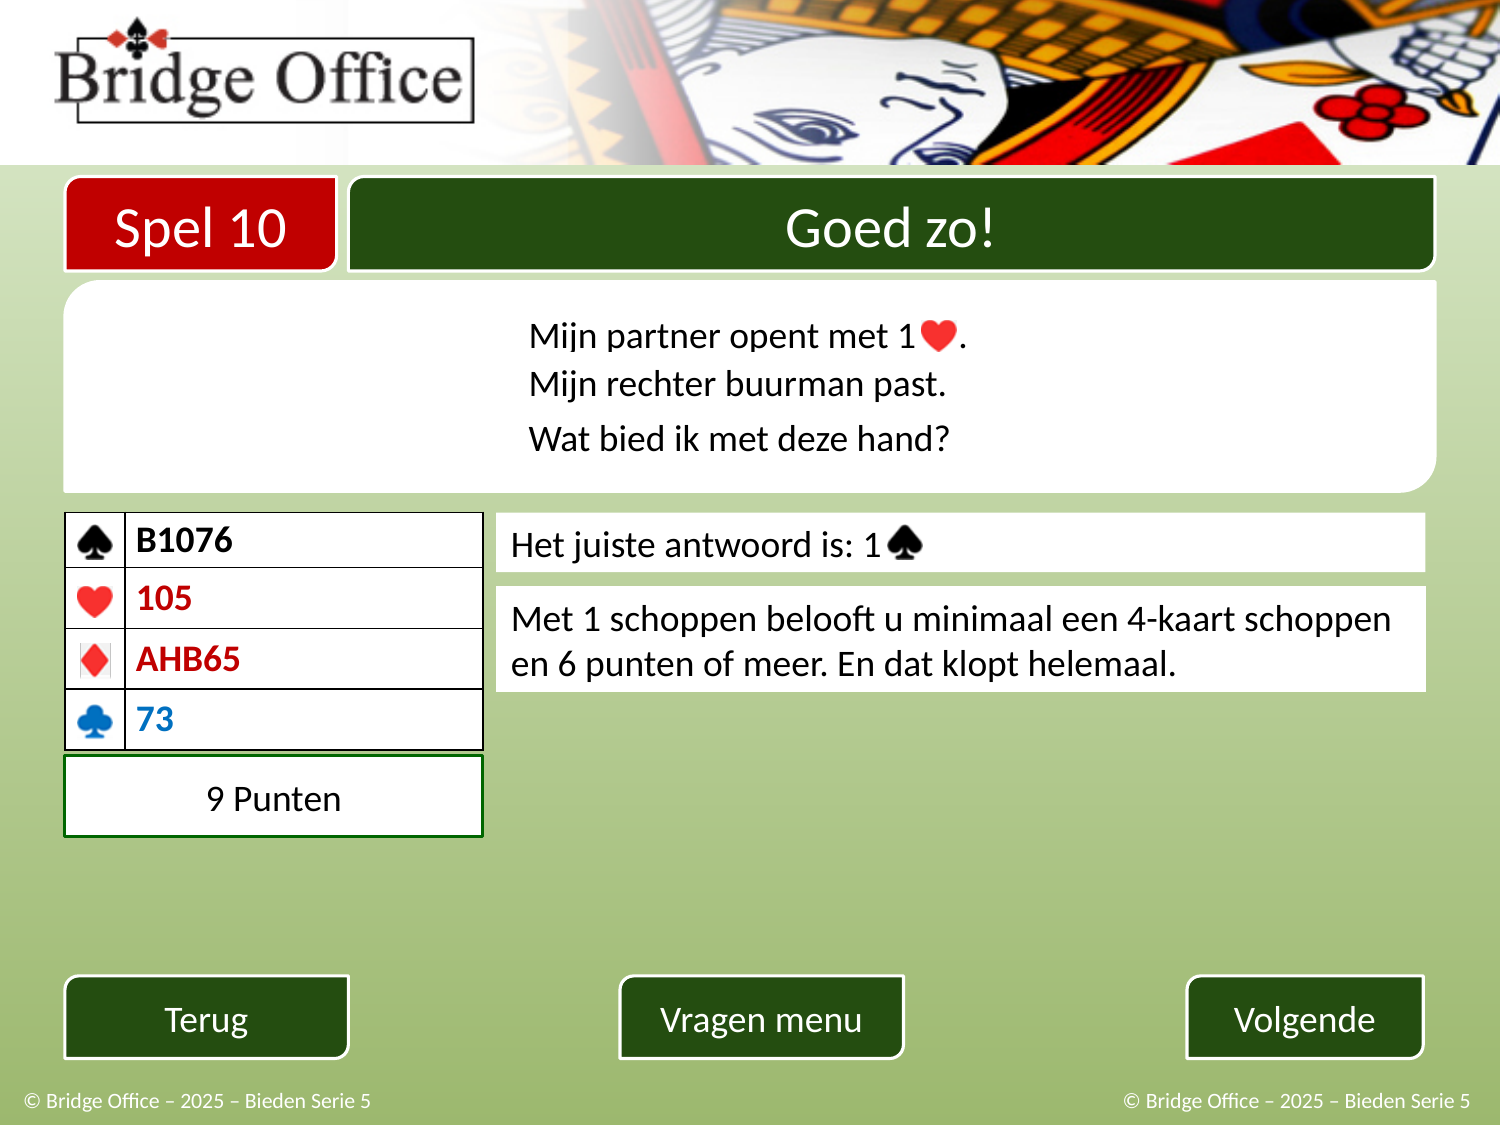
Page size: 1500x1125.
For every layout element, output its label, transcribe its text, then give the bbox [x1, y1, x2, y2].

table_cell [66, 629, 124, 688]
table_cell 105 [126, 568, 482, 628]
picture [77, 585, 113, 618]
table_cell AHB65 [126, 629, 482, 688]
table_cell 73 [126, 690, 482, 749]
table_header B1076 [126, 513, 482, 567]
text_box Terug [63, 974, 350, 1061]
text_box 9 Punten [63, 754, 484, 838]
table_cell [66, 690, 124, 749]
text_box Mijn partner opent met 1 . [513, 303, 1022, 364]
text_box Mijn rechter buurman past. [513, 352, 987, 406]
text_box Vragen menu [618, 974, 906, 1061]
text_box © Bridge Office – 2025 – Bieden Serie 5 [1107, 1079, 1500, 1121]
table_cell [66, 568, 124, 628]
text_box Met 1 schoppen belooft u minimaal een 4-kaart schoppen en 6 punten of meer. En dat klopt helemaal. [496, 586, 1426, 692]
table_header [66, 513, 124, 567]
text_box Spel 10 [63, 179, 339, 273]
picture [920, 319, 957, 352]
picture [77, 703, 113, 740]
picture [887, 524, 923, 561]
picture [77, 643, 113, 679]
text_box Volgende [1185, 974, 1425, 1061]
picture [77, 524, 113, 561]
text_box Het juiste antwoord is: 1 [496, 512, 1426, 573]
picture [0, 0, 1500, 166]
text_box [63, 280, 1437, 493]
text_box Goed zo! [346, 179, 1437, 273]
text_box Wat bied ik met deze hand? [513, 406, 987, 467]
text_box © Bridge Office – 2025 – Bieden Serie 5 [8, 1079, 393, 1121]
